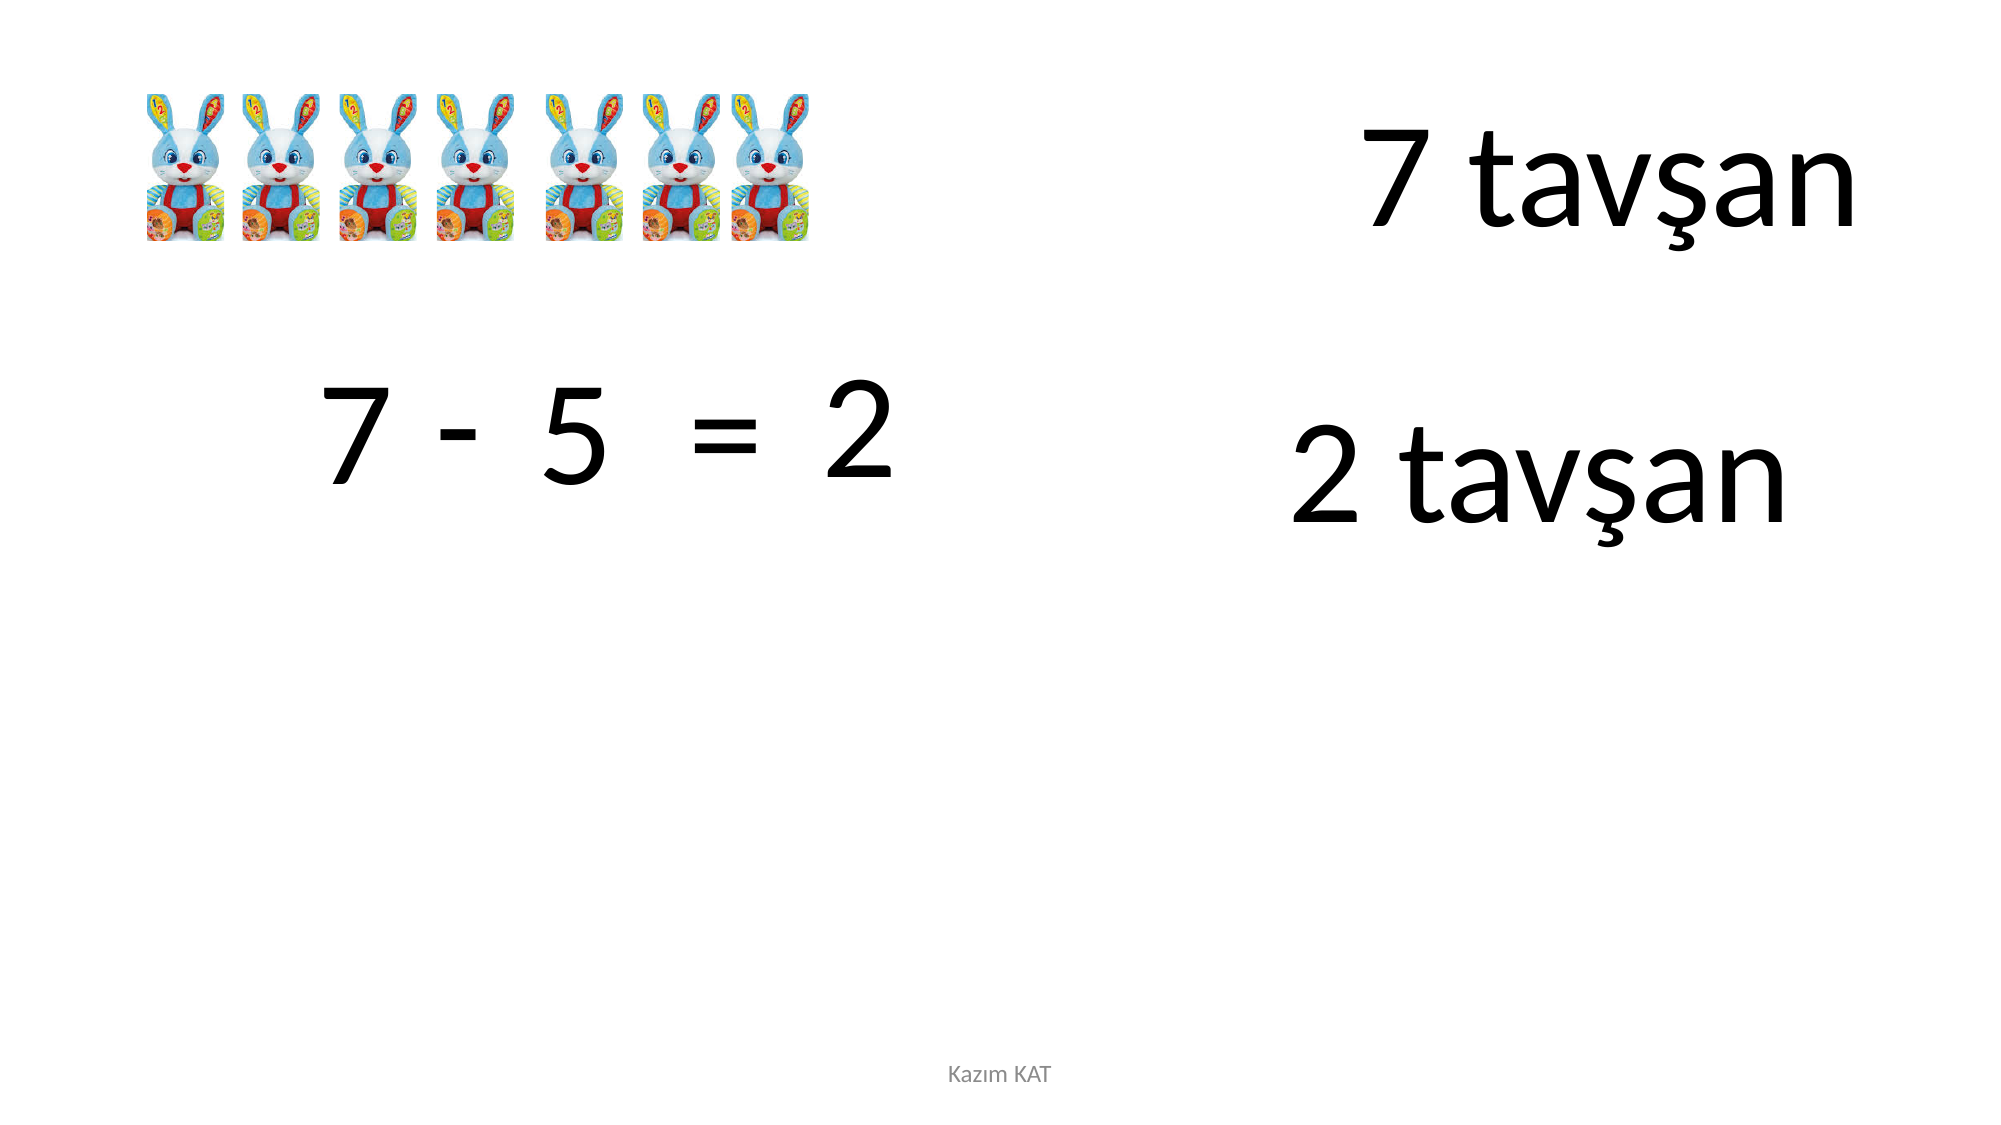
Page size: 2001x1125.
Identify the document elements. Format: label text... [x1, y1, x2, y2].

text_box 5 [522, 326, 674, 522]
picture [545, 94, 623, 241]
picture [642, 94, 720, 241]
text_box 7 [302, 326, 462, 522]
picture [731, 94, 809, 241]
picture [242, 94, 320, 241]
picture [339, 94, 417, 241]
text_box = [674, 326, 784, 522]
text_box 2 tavşan [1272, 365, 1930, 561]
picture [436, 94, 514, 241]
text_box 2 [806, 319, 901, 515]
text_box 7 tavşan [1342, 69, 2000, 264]
text_box - [420, 319, 530, 515]
picture [147, 94, 225, 241]
footer Kazım KAT [662, 1042, 1338, 1103]
